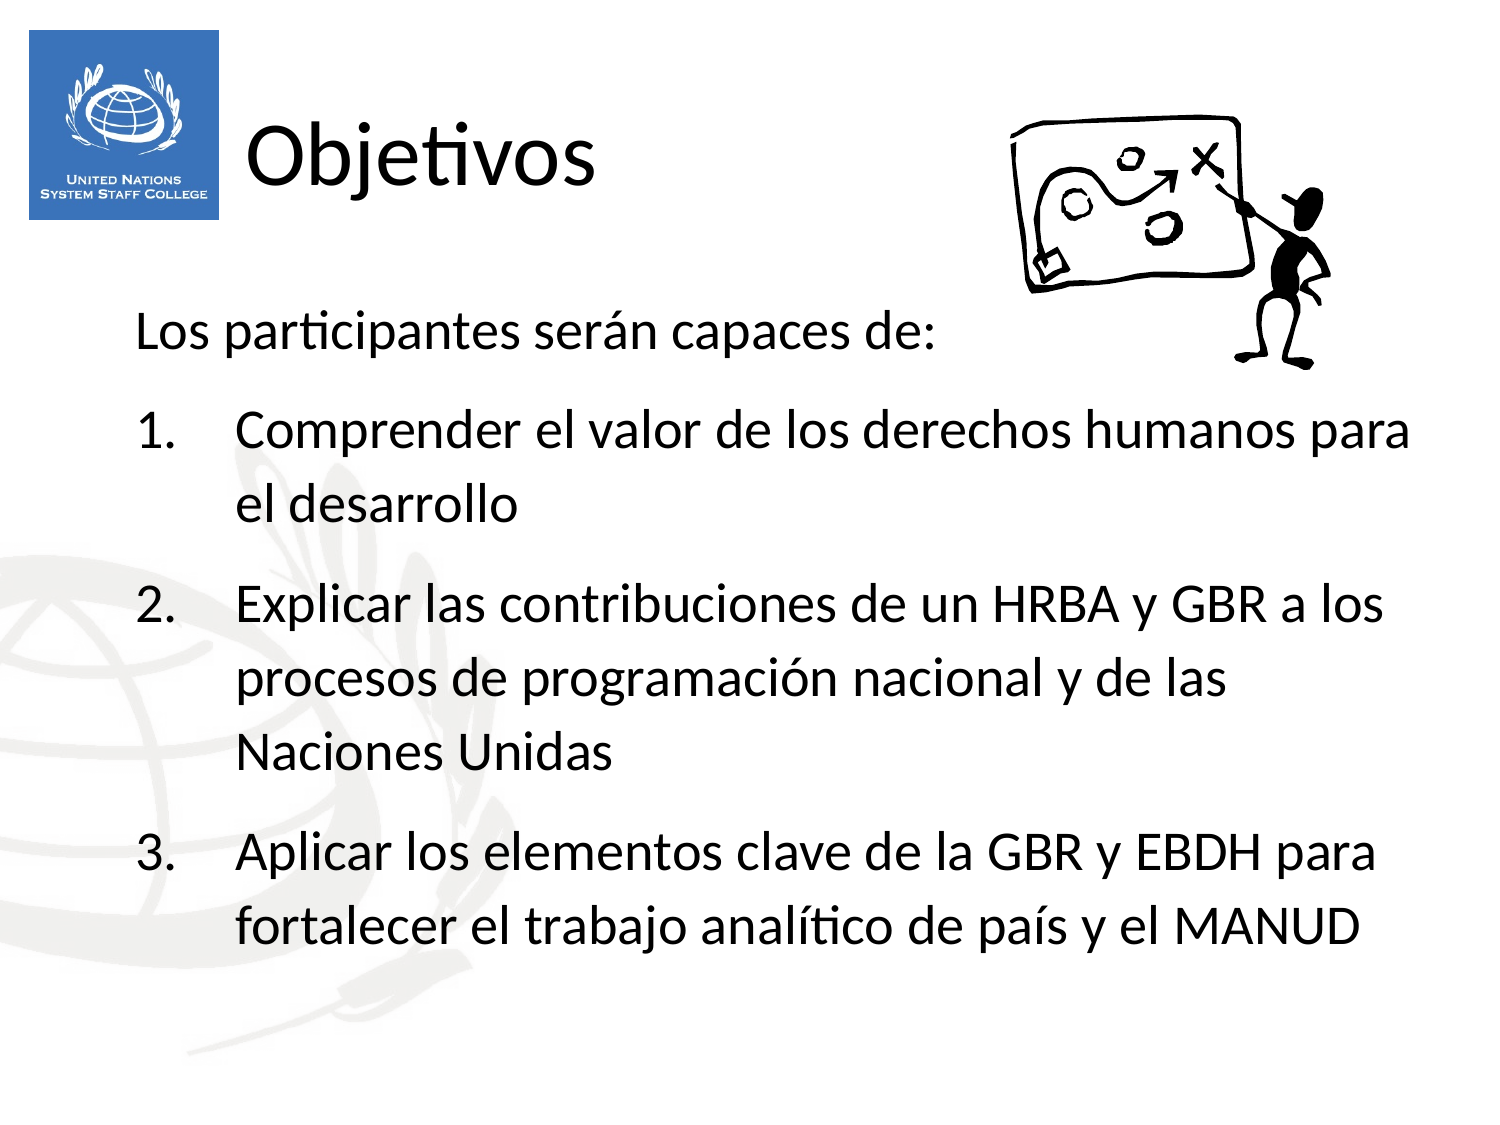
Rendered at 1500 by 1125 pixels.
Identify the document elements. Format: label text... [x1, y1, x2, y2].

text_box Los participantes serán capaces de: Comprender el valor de los derechos humanos para el desarrollo Explicar las contribuciones de un HRBA y GBR a los procesos de programación nacional y de las Naciones Unidas Aplicar los elementos clave de la GBR y EBDH para fortalecer el trabajo analítico de país y el MANUD [88, 278, 1436, 1035]
picture [1009, 113, 1331, 371]
text_box Objetivos [230, 54, 1352, 243]
picture [29, 30, 219, 220]
